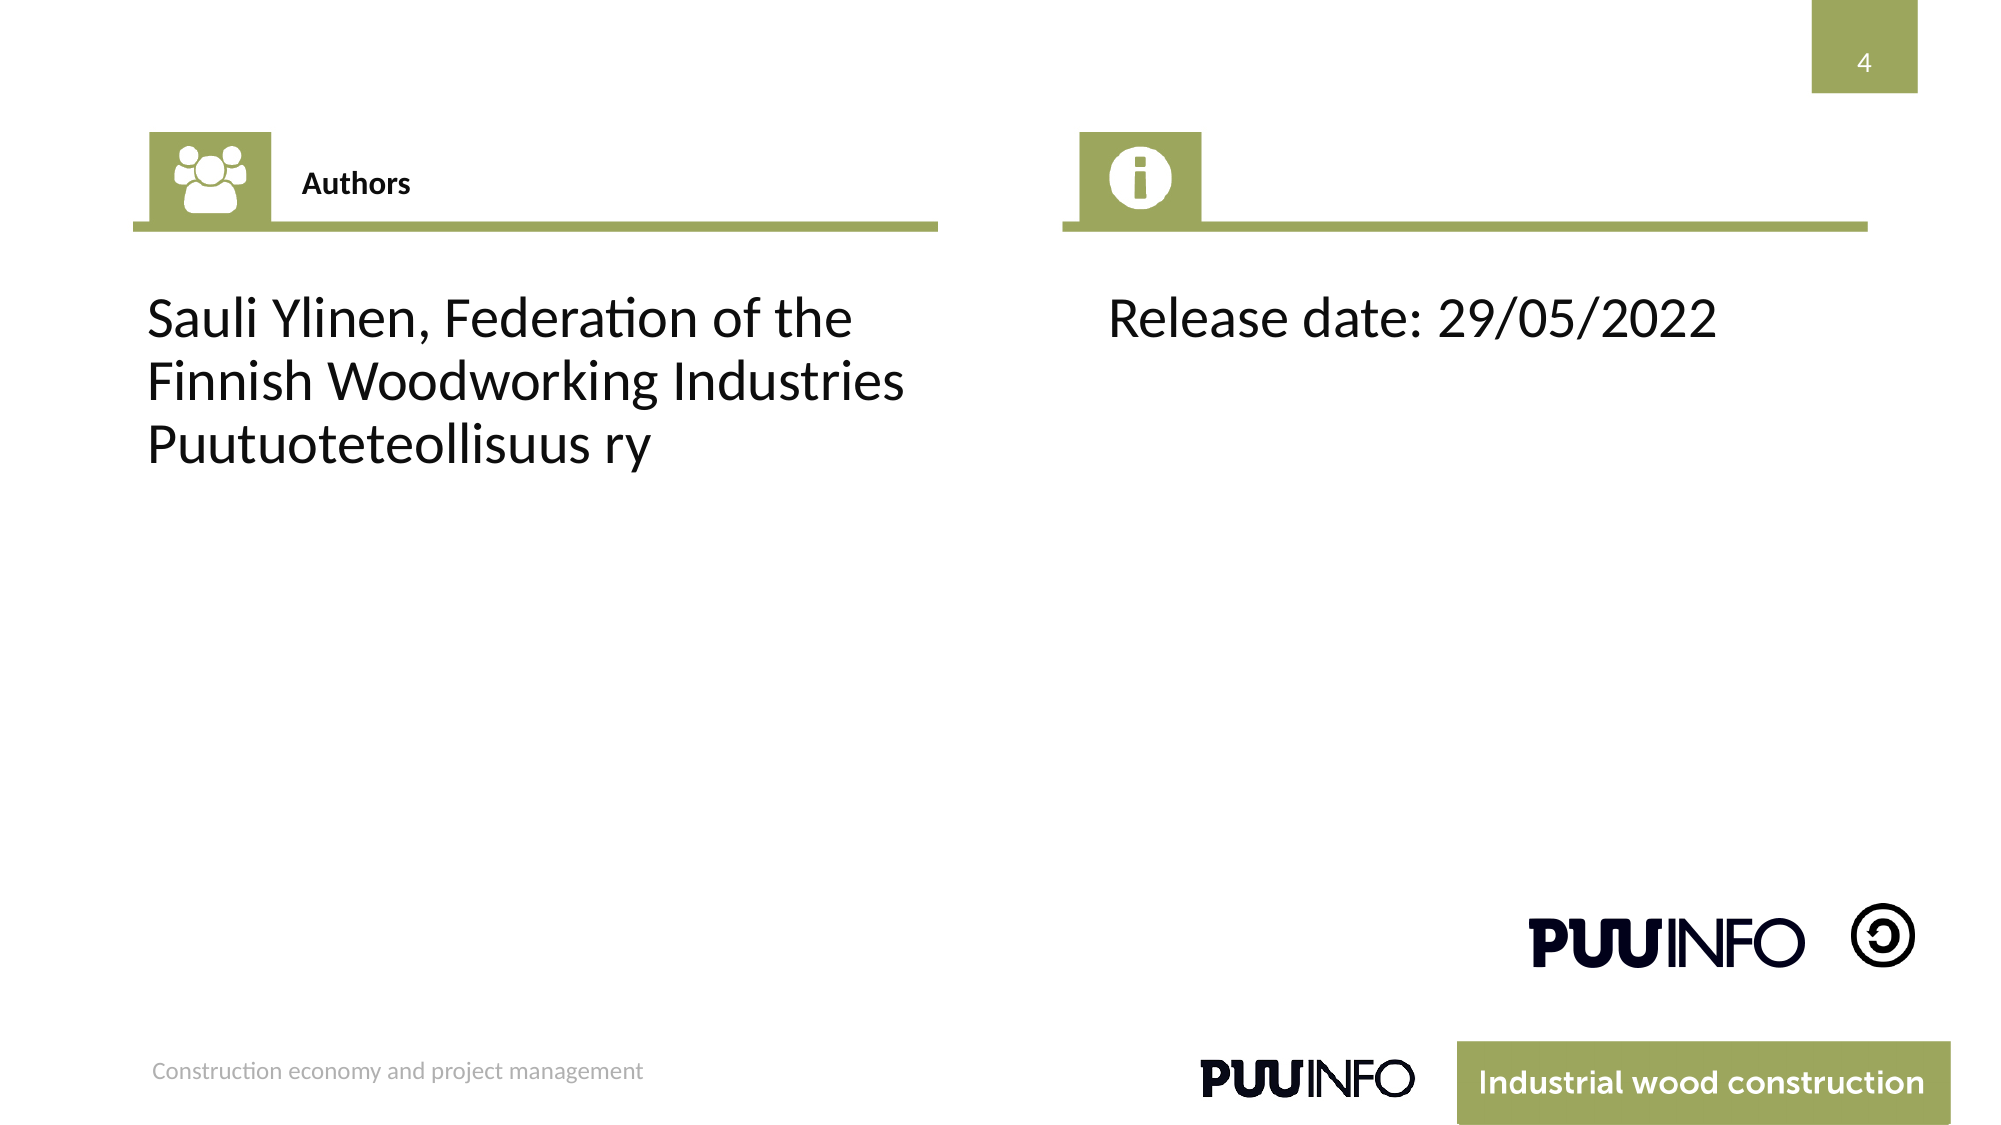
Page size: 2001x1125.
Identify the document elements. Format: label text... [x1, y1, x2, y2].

picture [0, 0, 2000, 1125]
slide_number 4 [1811, 29, 1918, 93]
list Authors [286, 158, 900, 209]
list Sauli Ylinen, Federation of the Finnish Woodworking Industries Puutuoteteollisuus ry [132, 279, 979, 885]
list Release date: 29/05/2022 [1063, 279, 1915, 885]
footer Construction economy and project management [137, 1039, 813, 1100]
